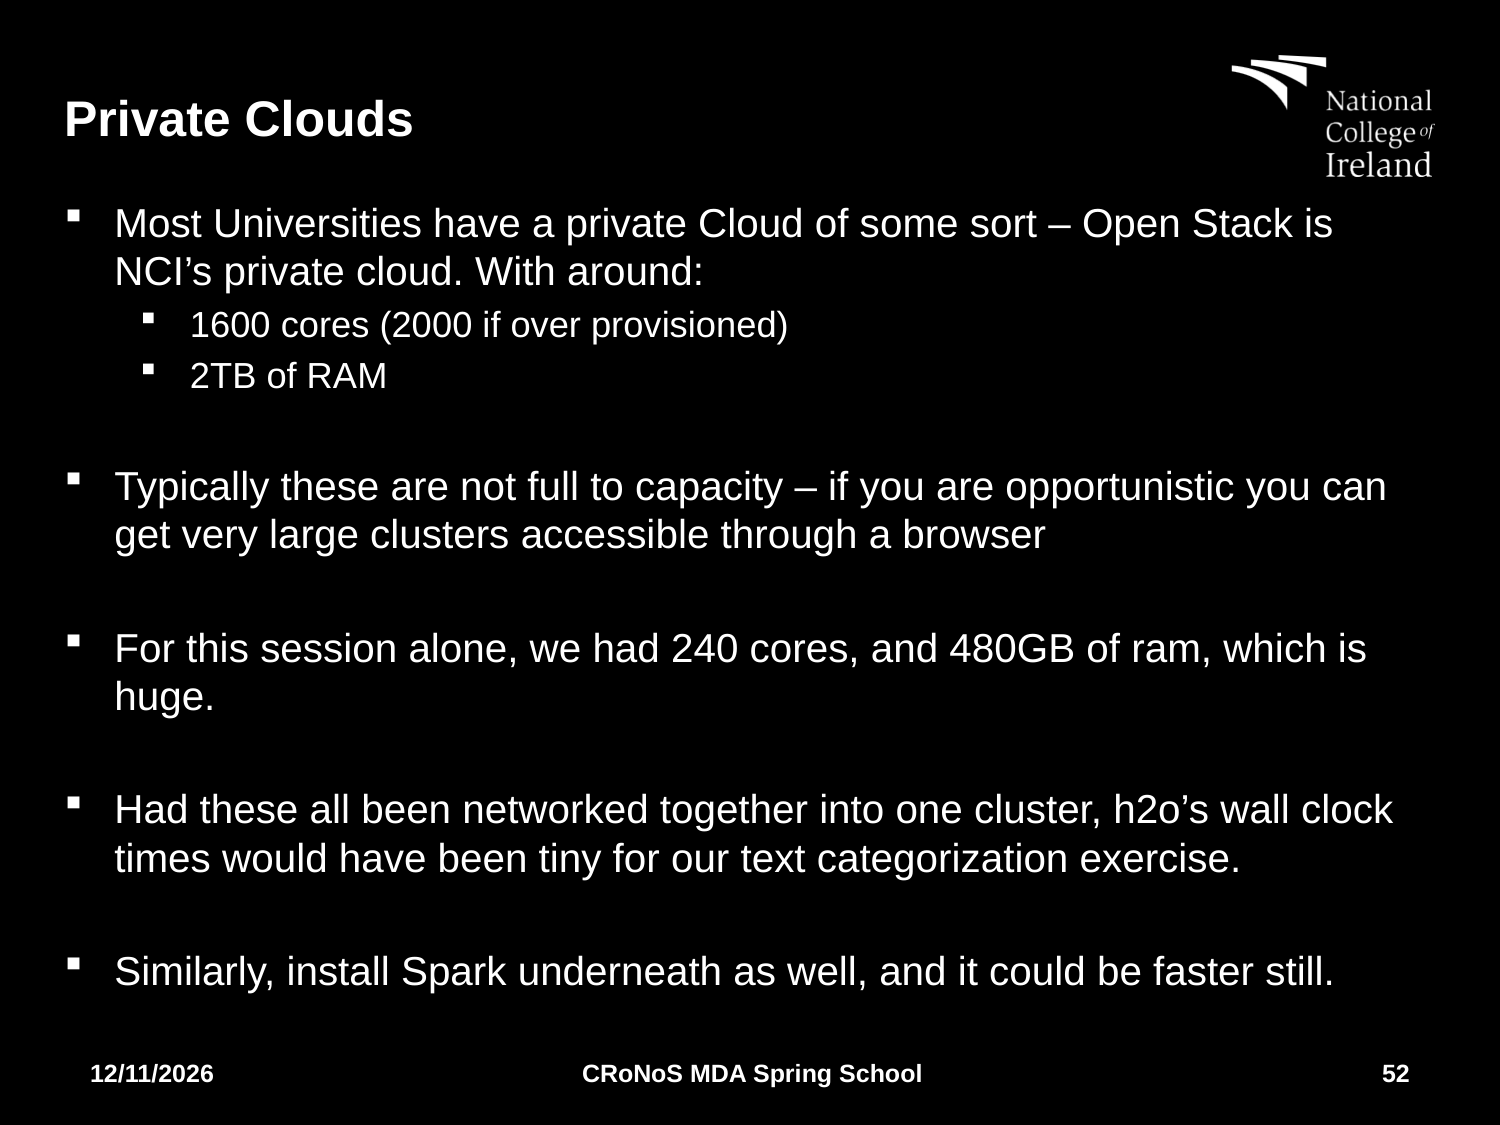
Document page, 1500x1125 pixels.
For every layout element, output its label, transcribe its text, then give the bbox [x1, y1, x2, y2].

picture [1231, 54, 1436, 178]
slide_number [75, 1042, 425, 1103]
title Private Clouds [63, 54, 1199, 148]
slide_number 52 [1074, 1042, 1425, 1103]
footer CRoNoS MDA Spring School [458, 1042, 1047, 1103]
list Most Universities have a private Cloud of some sort – Open Stack is NCI’s private cloud. With around: 1600 cores (2000 if over provisioned) 2TB of RAM Typically these are not full to capacity – if you are opportunistic you can get very large clusters accessible through a browser For this session alone, we had 240 cores, and 480GB of ram, which is huge. Had these all been networked together into one cluster, h2o’s wall clock times would have been tiny for our text categorization exercise. Similarly, install Spark underneath as well, and it could be faster still. [64, 196, 1436, 1000]
